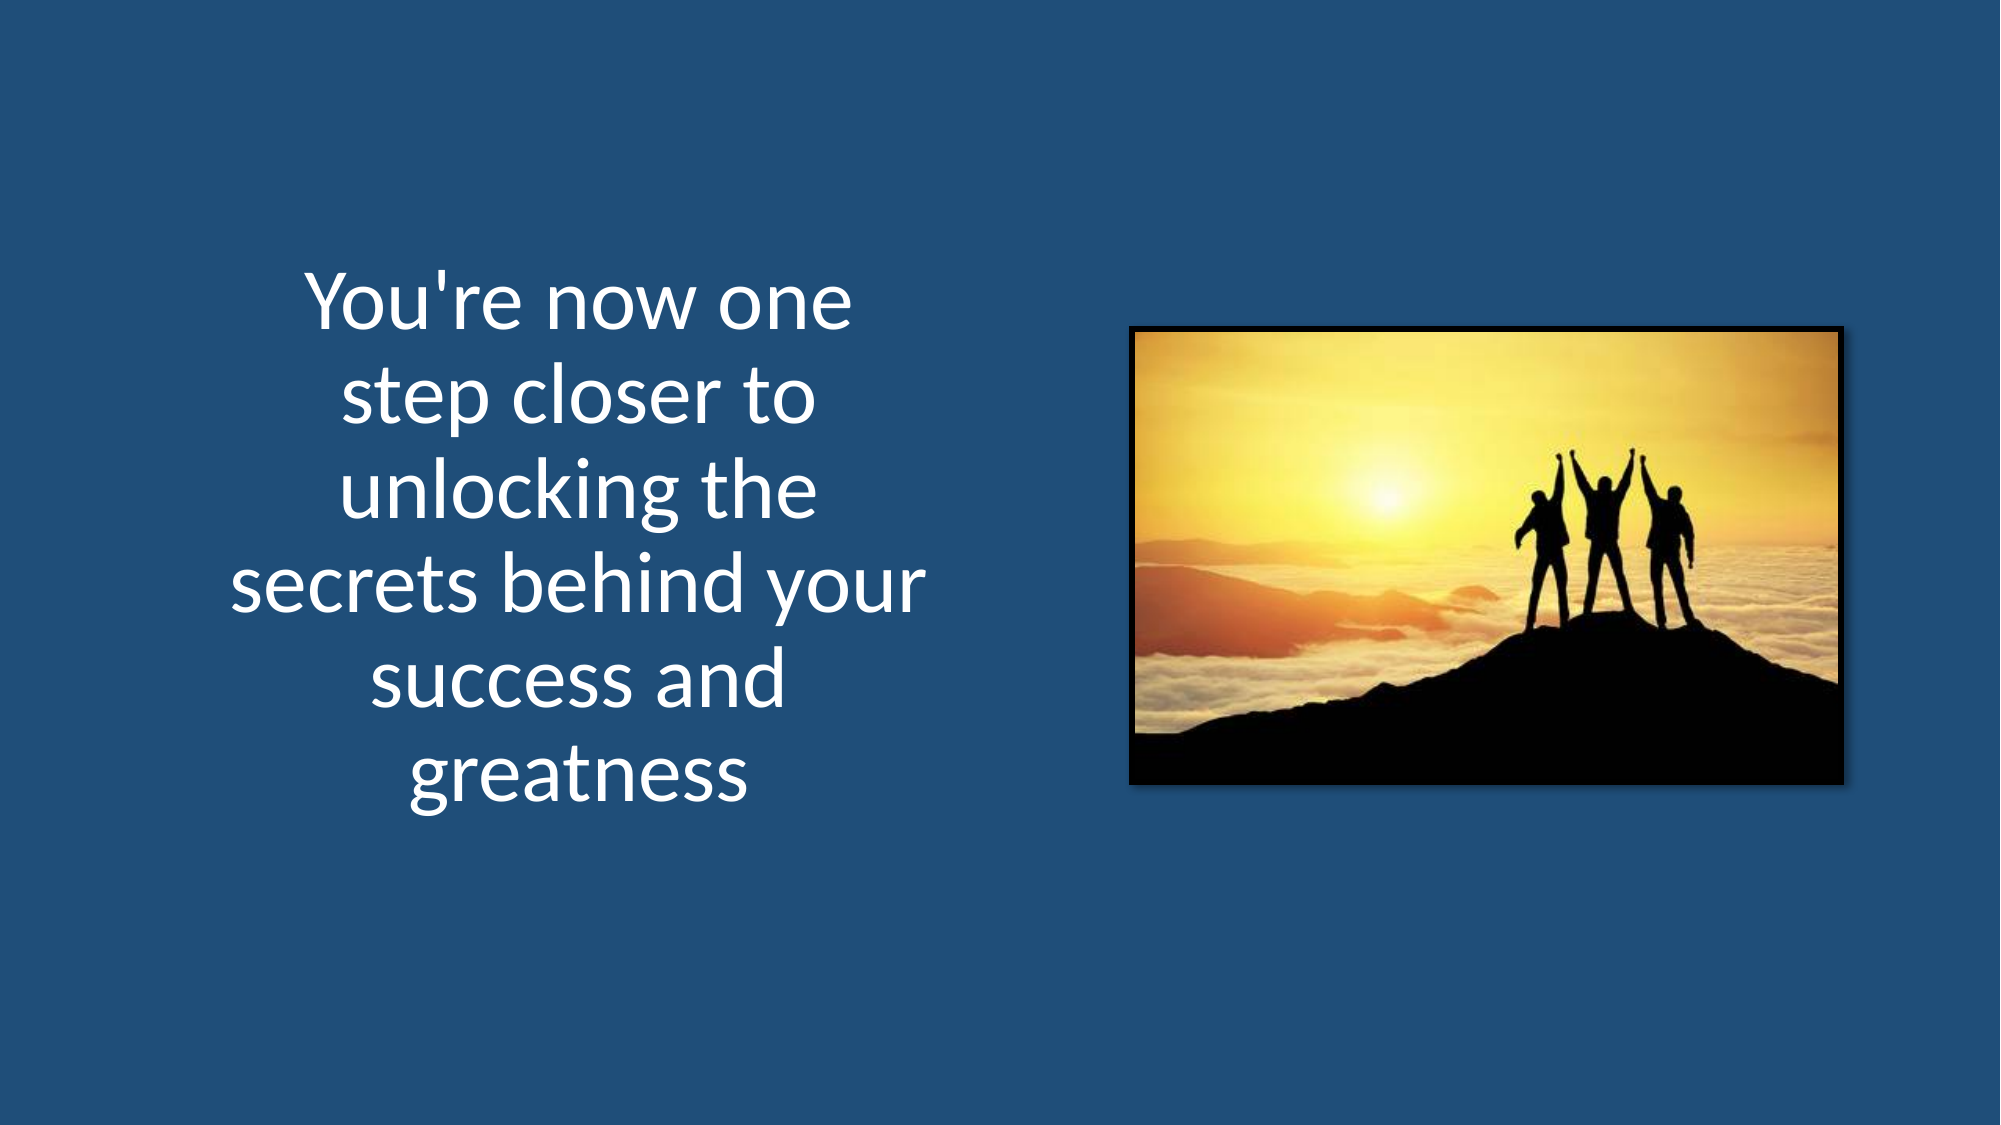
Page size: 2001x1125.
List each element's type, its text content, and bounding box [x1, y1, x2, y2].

picture [1134, 331, 1839, 779]
title You're now one step closer to unlocking the secrets behind your success and greatness [214, 436, 944, 828]
